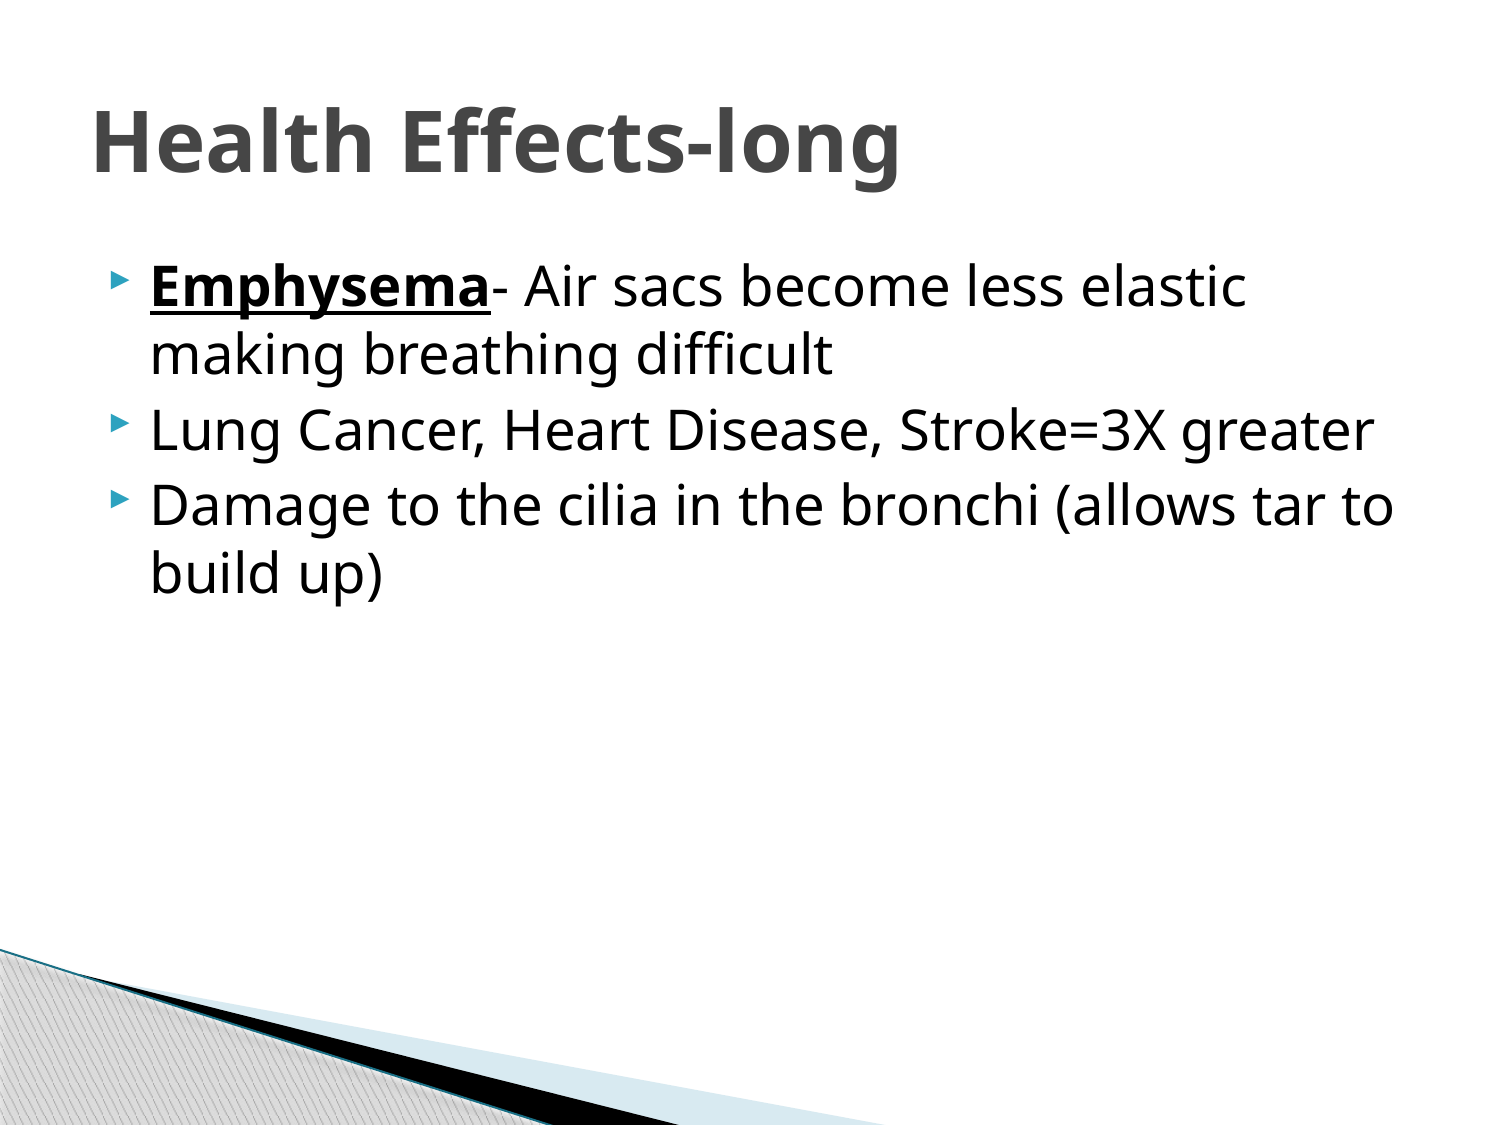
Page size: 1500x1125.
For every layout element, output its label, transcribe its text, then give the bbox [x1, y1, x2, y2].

title Health Effects-long [75, 45, 1425, 233]
list Emphysema- Air sacs become less elastic making breathing difficult Lung Cancer, Heart Disease, Stroke=3X greater Damage to the cilia in the bronchi (allows tar to build up) [75, 243, 1425, 986]
